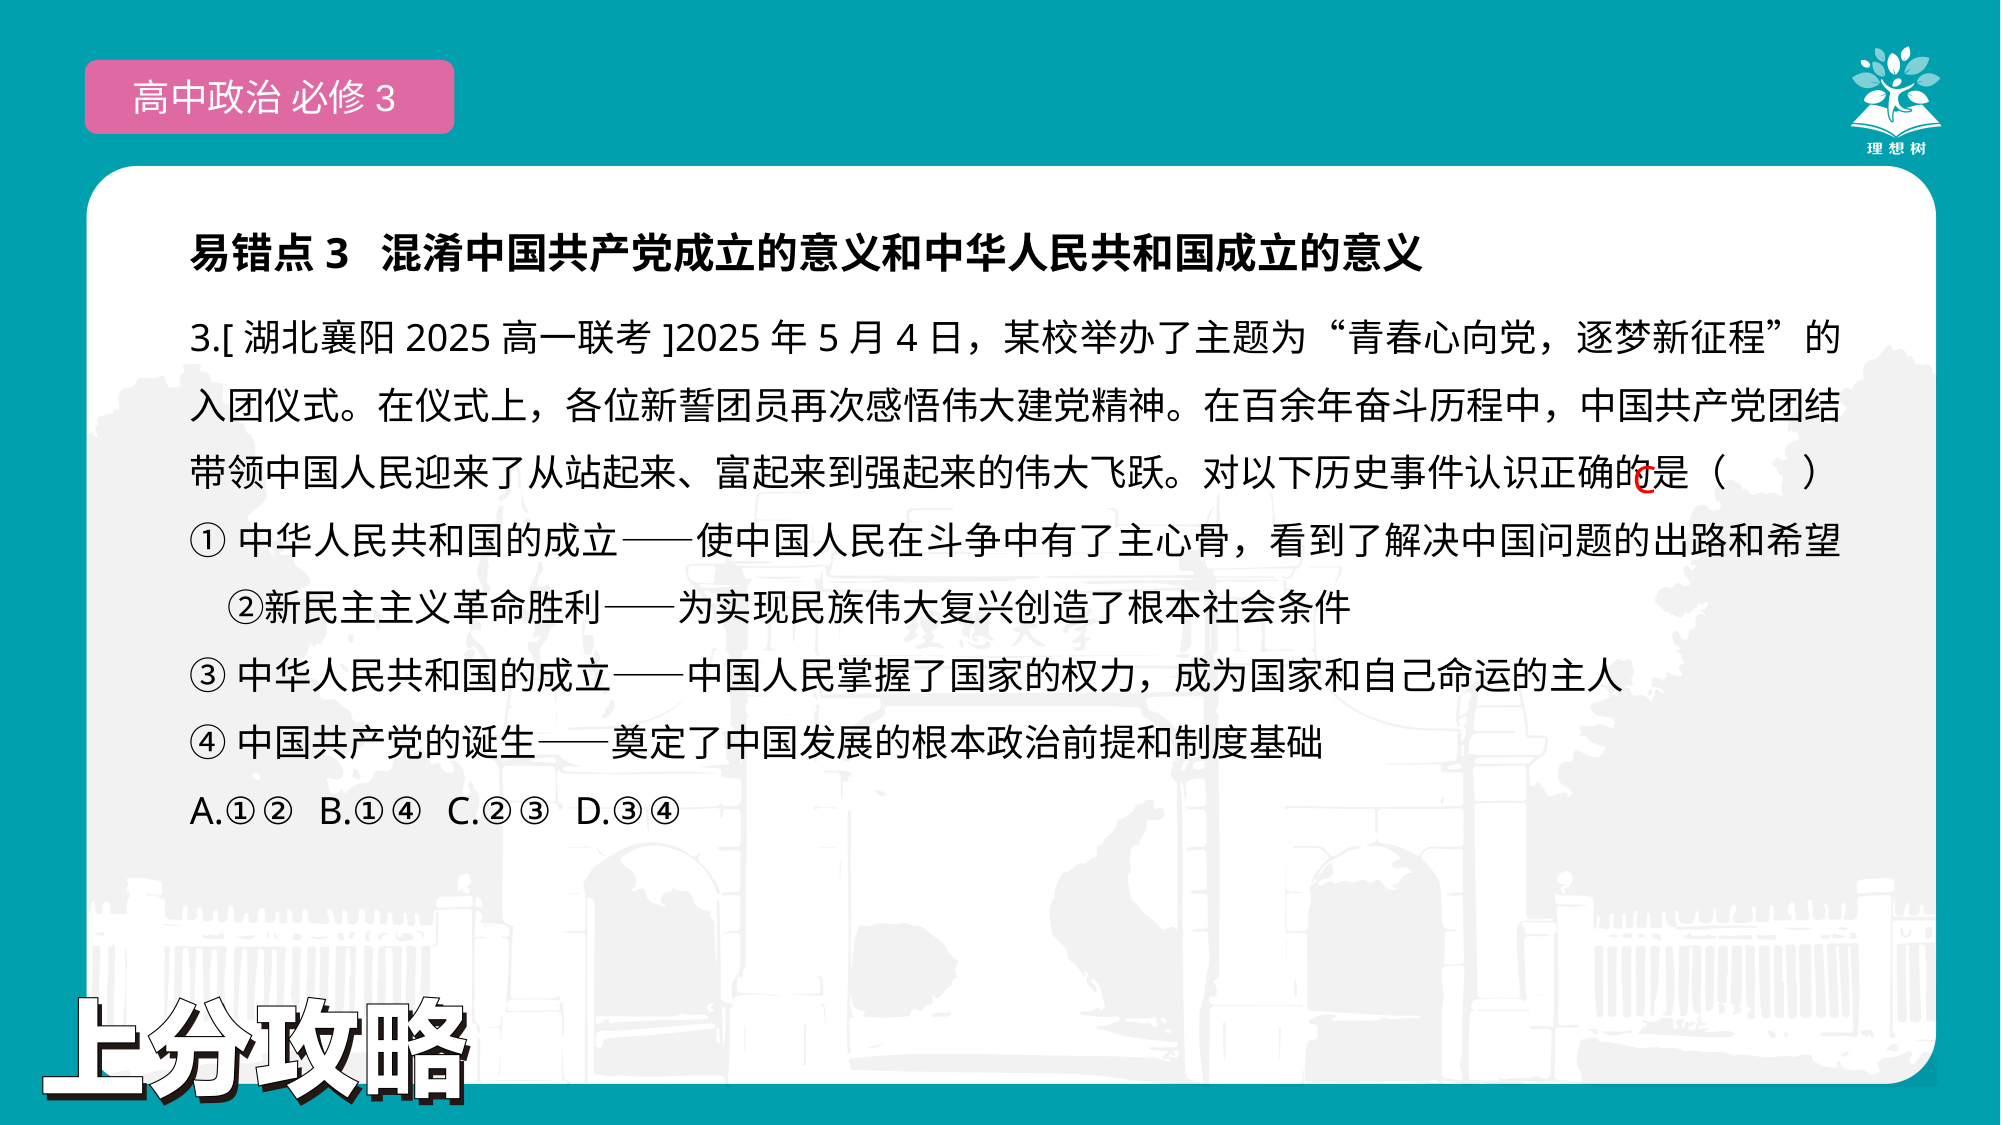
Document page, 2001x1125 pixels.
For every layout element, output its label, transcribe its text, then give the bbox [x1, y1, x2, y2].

text_box 易错点3 混淆中国共产党成立的意义和中华人民共和国成立的意义 [175, 219, 1528, 284]
text_box C [1617, 426, 1696, 509]
text_box 高中政治 必修3 [83, 58, 456, 135]
text_box 3.[湖北襄阳2025高一联考]2025年5月4日，某校举办了主题为“青春心向党，逐梦新征程”的入团仪式。在仪式上，各位新誓团员再次感悟伟大建党精神。在百余年奋斗历程中，中国共产党团结带领中国人民迎来了从站起来、富起来到强起来的伟大飞跃。对以下历史事件认识正确的是（ ） ①中华人民共和国的成立——使中国人民在斗争中有了主心骨，看到了解决中国问题的出路和希望 ②新民主主义革命胜利——为实现民族伟大复兴创造了根本社会条件 ③中华人民共和国的成立——中国人民掌握了国家的权力，成为国家和自己命运的主人 ④中国共产党的诞生——奠定了中国发展的根本政治前提和制度基础 A.①② B.①④ C.②③ D.③④ [175, 284, 1858, 840]
picture [0, 0, 2001, 1125]
